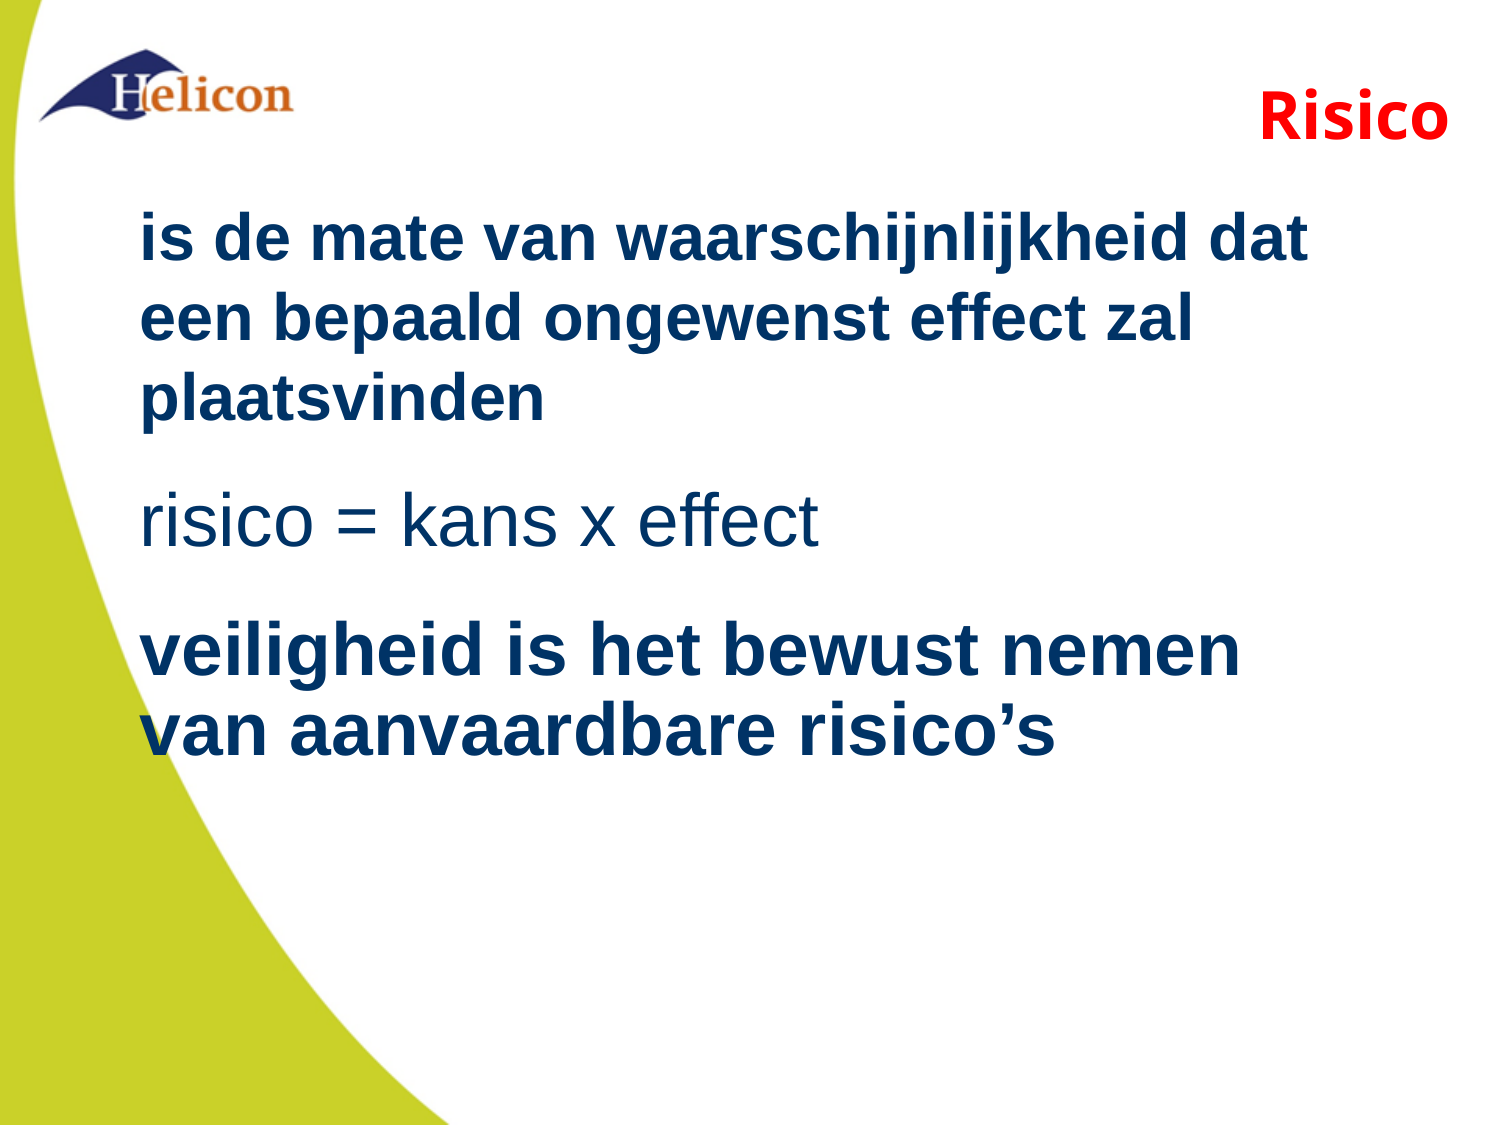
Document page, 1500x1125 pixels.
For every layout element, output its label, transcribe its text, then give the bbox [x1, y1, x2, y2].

text_box is de mate van waarschijnlijkheid dat een bepaald ongewenst effect zal plaatsvinden risico = kans x effect veiligheid is het bewust nemen van aanvaardbare risico’s [124, 186, 1400, 899]
picture [0, 0, 1500, 1125]
text_box Risico [207, 19, 1483, 207]
